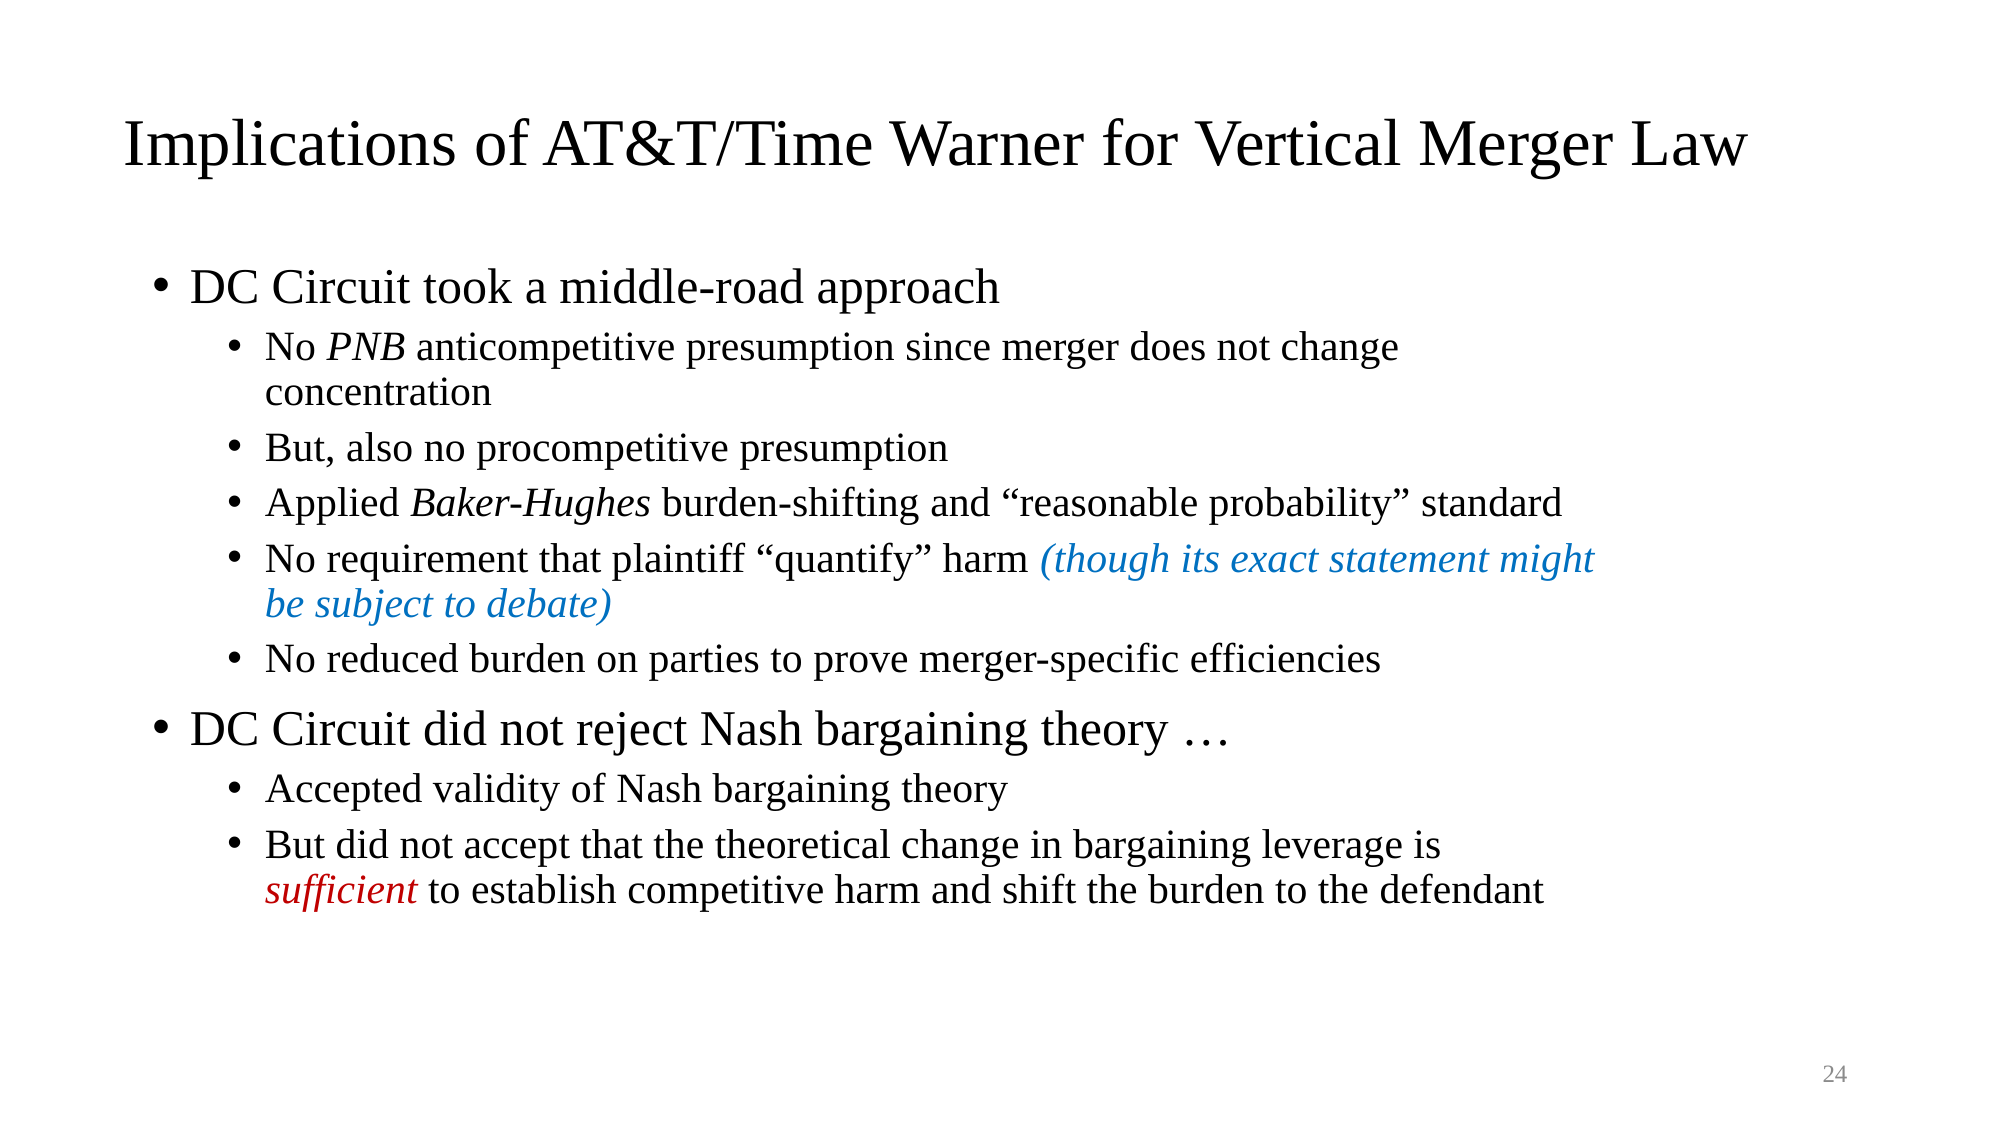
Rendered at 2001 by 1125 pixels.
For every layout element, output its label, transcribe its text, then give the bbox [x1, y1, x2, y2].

list DC Circuit took a middle-road approach No PNB anticompetitive presumption since merger does not change concentration But, also no procompetitive presumption Applied Baker-Hughes burden-shifting and “reasonable probability” standard No requirement that plaintiff “quantify” harm (though its exact statement might be subject to debate) No reduced burden on parties to prove merger-specific efficiencies DC Circuit did not reject Nash bargaining theory … Accepted validity of Nash bargaining theory But did not accept that the theoretical change in bargaining leverage is sufficient to establish competitive harm and shift the burden to the defendant [137, 252, 1633, 1058]
title Implications of AT&T/Time Warner for Vertical Merger Law [108, 35, 1834, 253]
slide_number 24 [1412, 1042, 1863, 1103]
